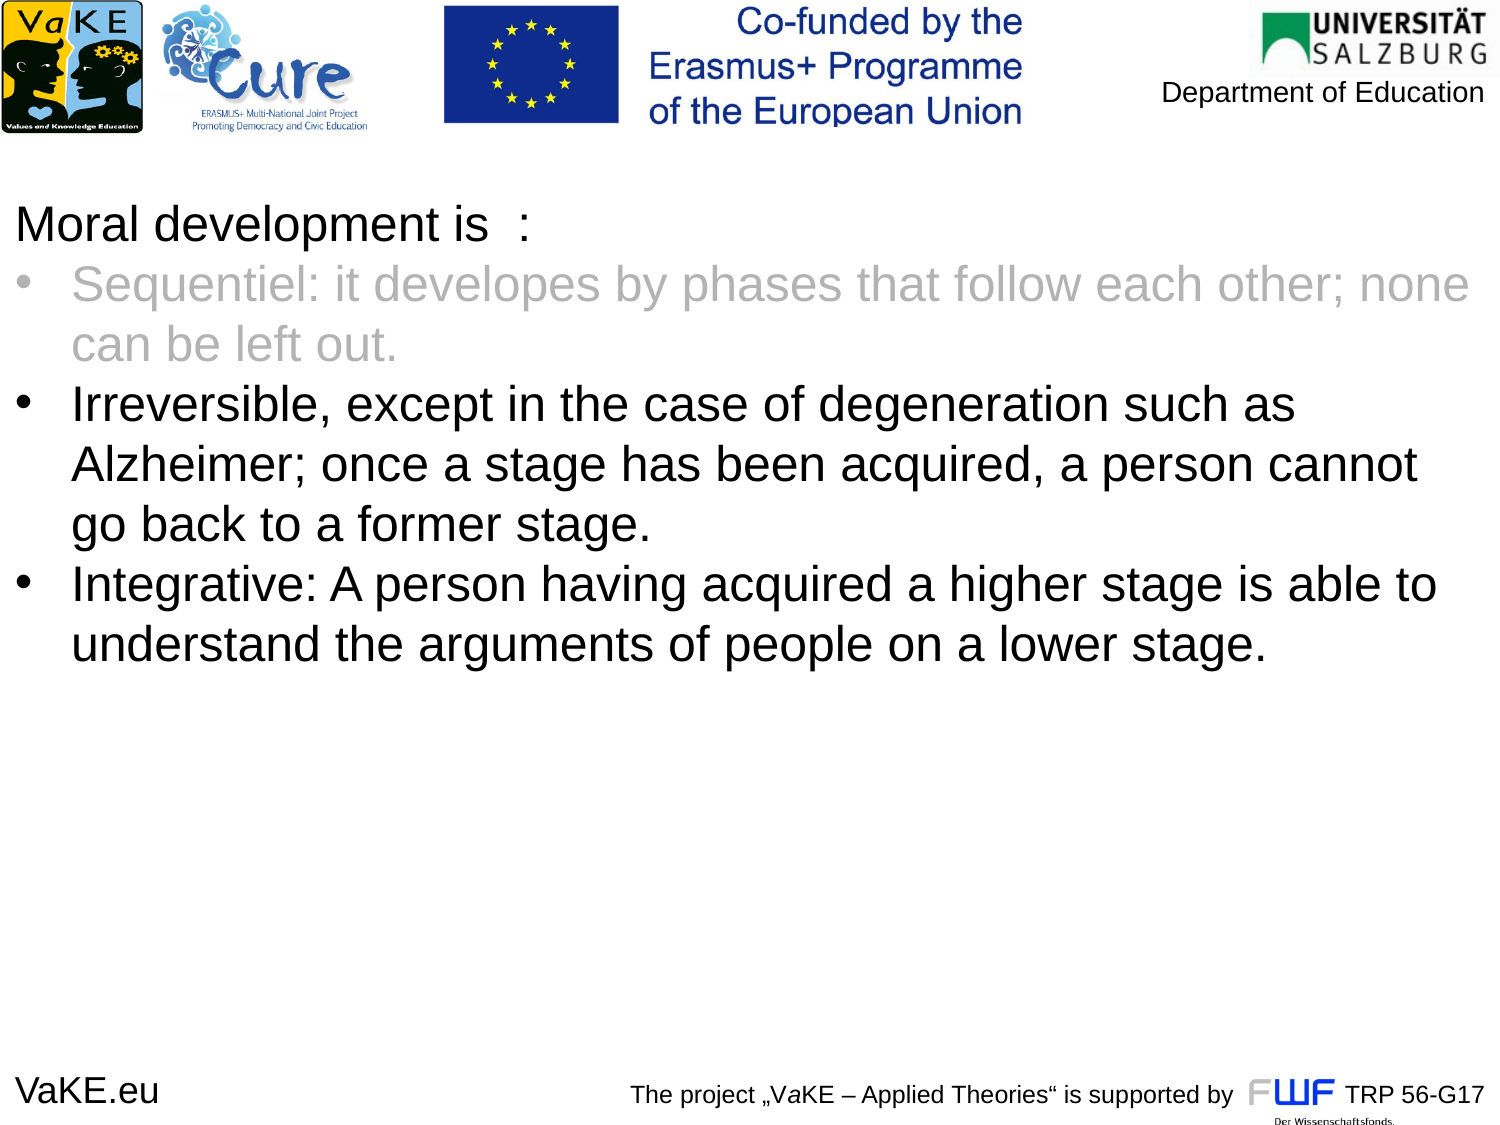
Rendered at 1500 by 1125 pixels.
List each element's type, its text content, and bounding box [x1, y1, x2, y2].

picture [1249, 0, 1500, 78]
text_box Moral development is : Sequentiel: it developes by phases that follow each other; none can be left out. Irreversible, except in the case of degeneration such as Alzheimer; once a stage has been acquired, a person cannot go back to a former stage. Integrative: A person having acquired a higher stage is able to understand the arguments of people on a lower stage. [0, 184, 1500, 680]
picture [0, 0, 145, 135]
picture [1249, 1079, 1394, 1125]
